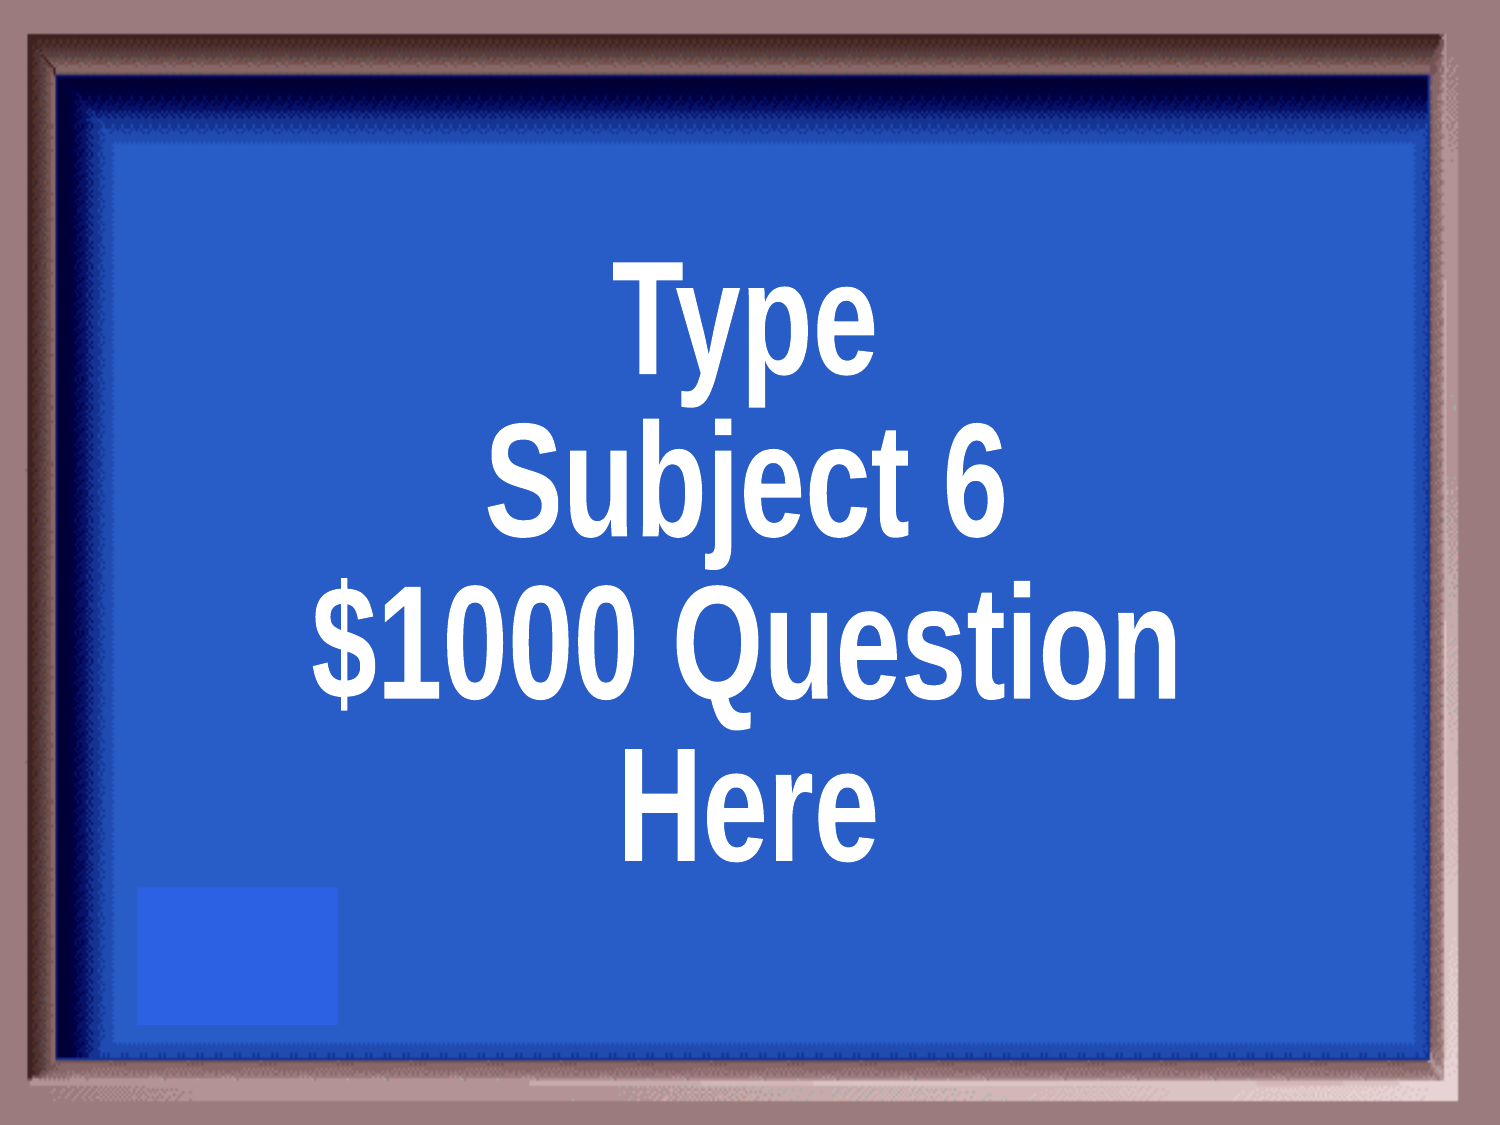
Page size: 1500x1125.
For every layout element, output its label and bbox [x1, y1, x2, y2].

text_box [137, 887, 338, 1025]
picture [0, 0, 1500, 1125]
